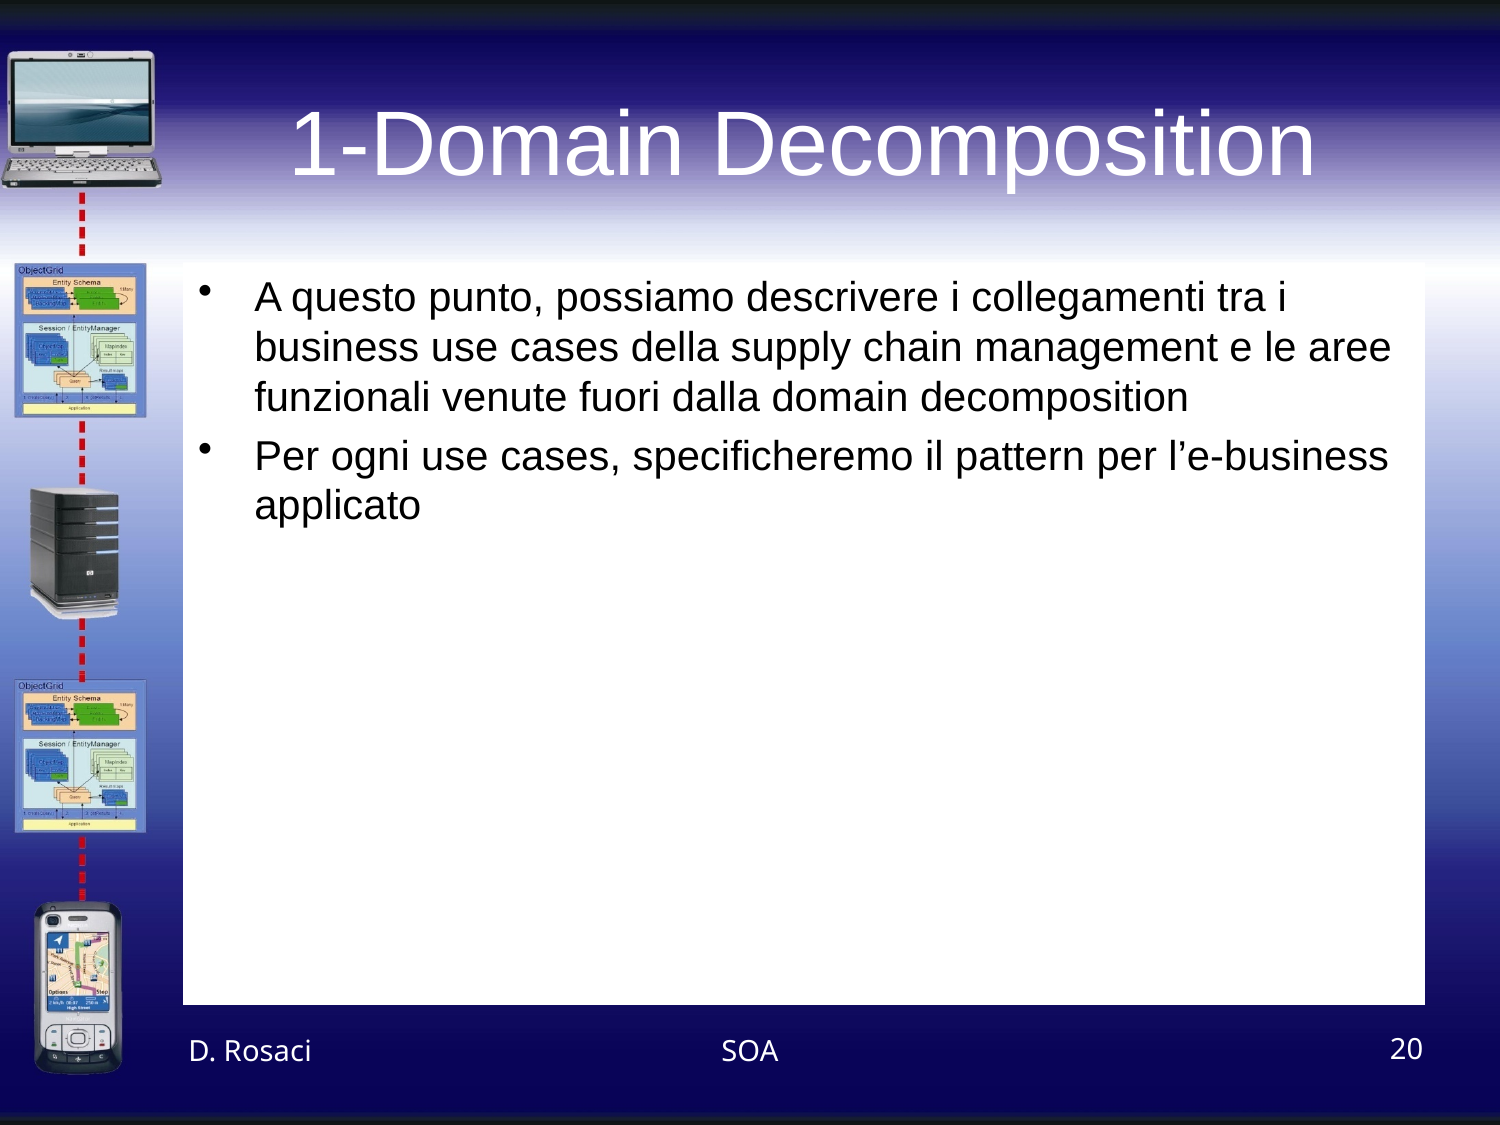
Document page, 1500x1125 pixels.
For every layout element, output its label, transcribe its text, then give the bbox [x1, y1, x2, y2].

footer SOA [512, 1024, 988, 1103]
slide_number D. Rosaci [74, 1024, 426, 1103]
list A questo punto, possiamo descrivere i collegamenti tra i business use cases della supply chain management e le aree funzionali venute fuori dalla domain decomposition Per ogni use cases, specificheremo il pattern per l’e-business applicato [182, 262, 1426, 1006]
picture [0, 0, 1500, 1125]
title 1-Domain Decomposition [182, 44, 1426, 233]
